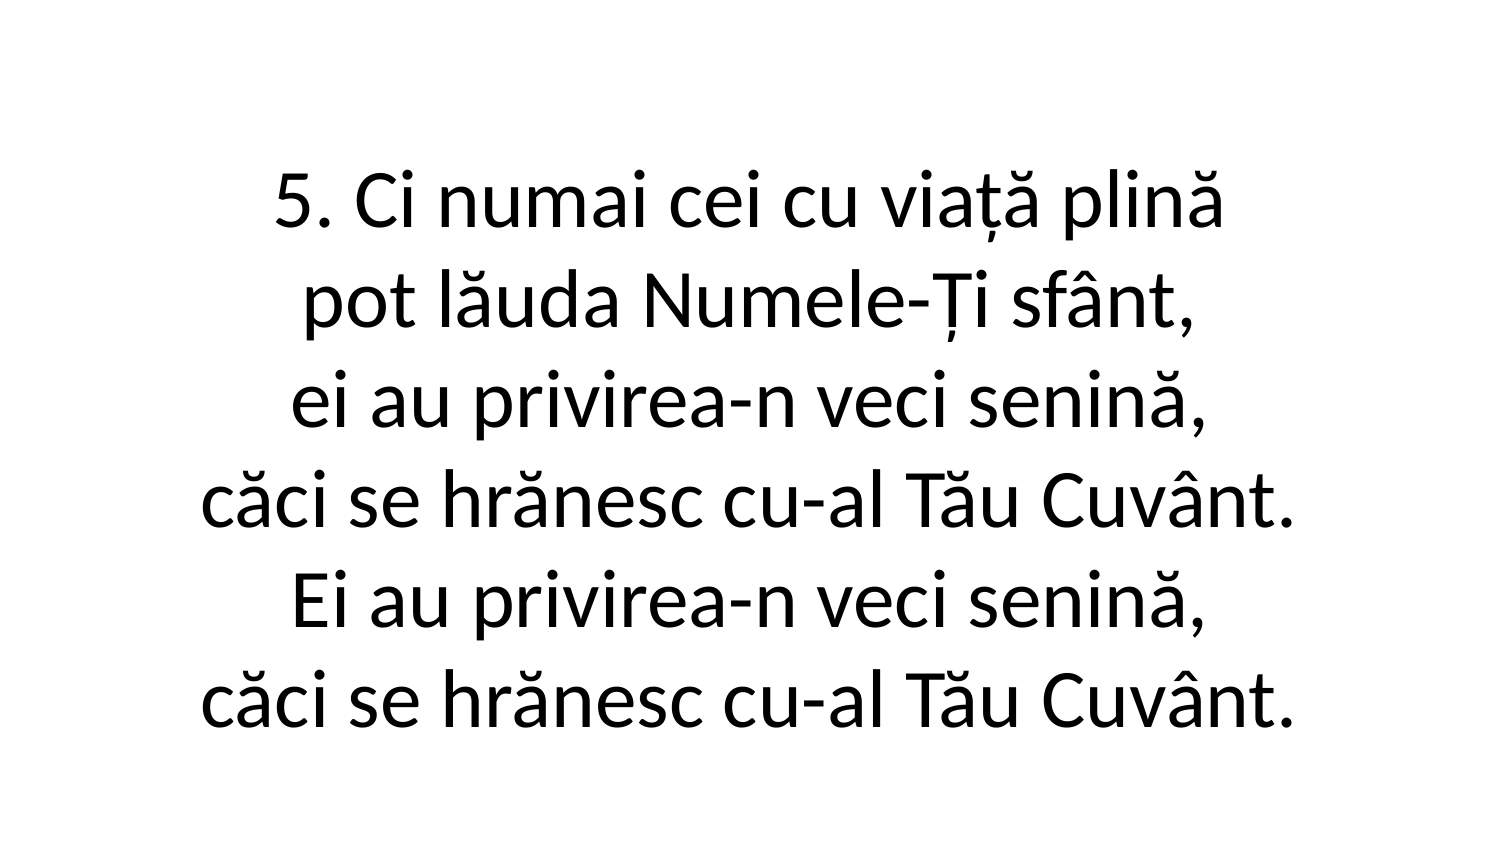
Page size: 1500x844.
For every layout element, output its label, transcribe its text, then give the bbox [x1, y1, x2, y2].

text_box 5. Ci numai cei cu viață plină pot lăuda Numele-Ți sfânt, ei au privirea-n veci senină, căci se hrănesc cu-al Tău Cuvânt. Ei au privirea-n veci senină, căci se hrănesc cu-al Tău Cuvânt. [185, 92, 1315, 752]
